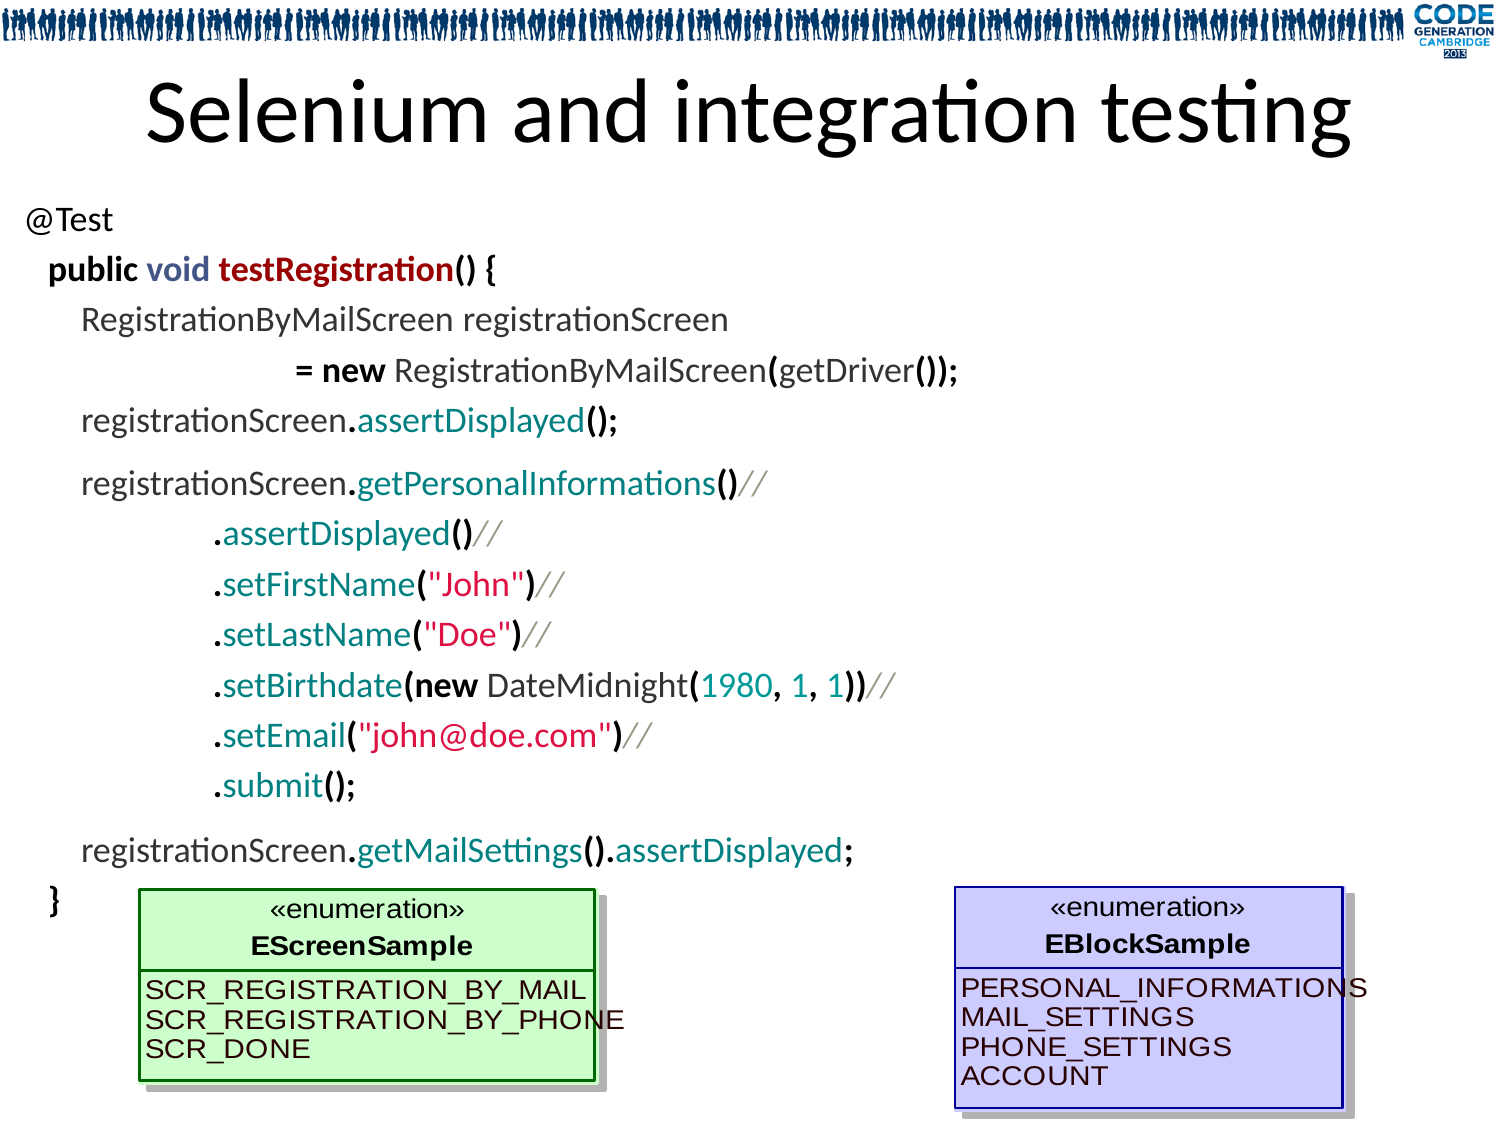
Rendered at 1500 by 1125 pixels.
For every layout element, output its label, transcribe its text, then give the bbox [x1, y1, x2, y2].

picture [0, 0, 1500, 75]
title Selenium and integration testing [75, 12, 1425, 187]
picture [112, 849, 1376, 1125]
list @Test public void testRegistration() { RegistrationByMailScreen registrationScreen = new RegistrationByMailScreen(getDriver()); registrationScreen.assertDisplayed(); registrationScreen.getPersonalInformations()// .assertDisplayed()// .setFirstName("John")// .setLastName("Doe")// .setBirthdate(new DateMidnight(1980, 1, 1))// .setEmail("john@doe.com")// .submit(); registrationScreen.getMailSettings().assertDisplayed; } [0, 187, 1500, 930]
